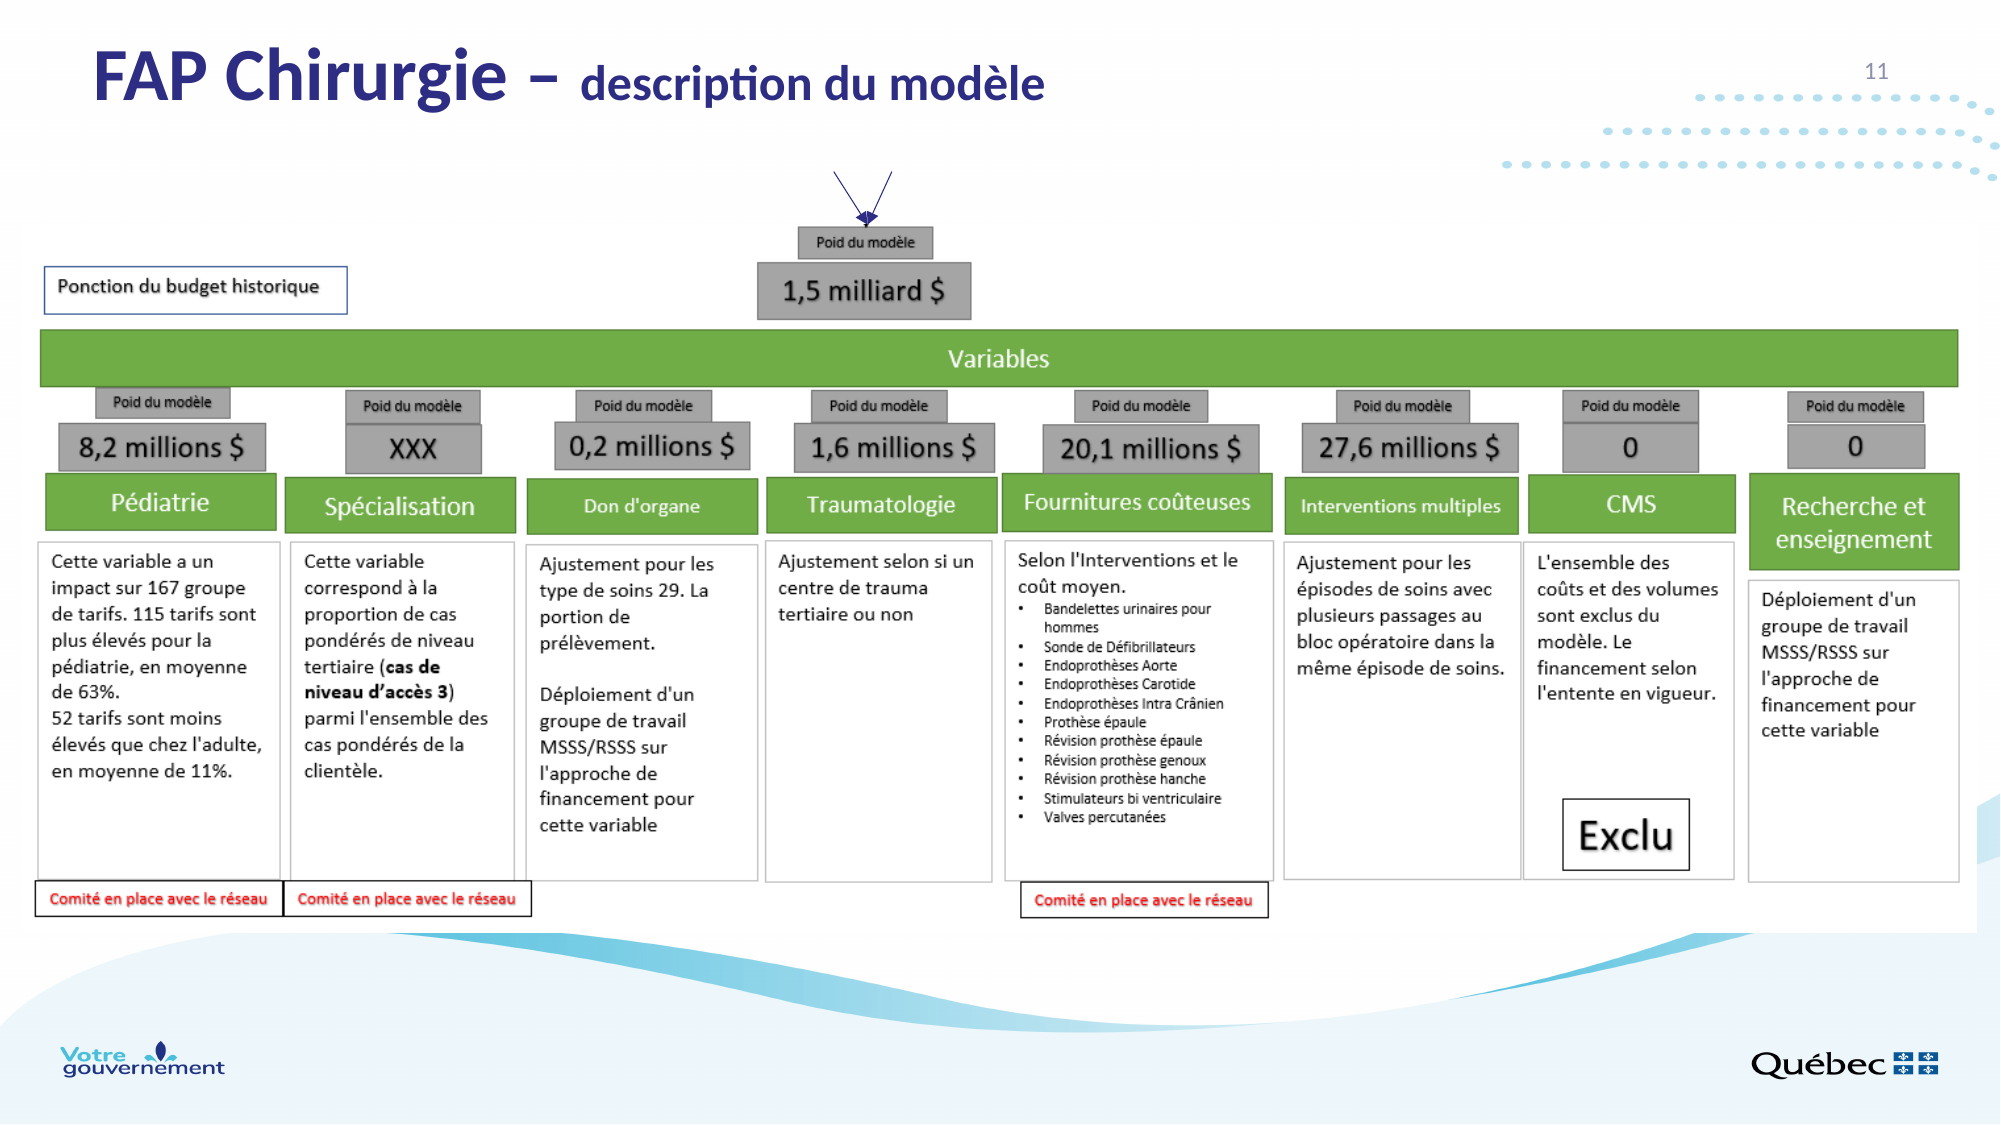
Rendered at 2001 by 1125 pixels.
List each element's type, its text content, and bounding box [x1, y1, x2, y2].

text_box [833, 171, 867, 225]
picture [0, 0, 2001, 1125]
slide_number 11 [1454, 39, 1905, 100]
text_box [867, 171, 892, 225]
title FAP Chirurgie – description du modèle [78, 43, 1804, 125]
